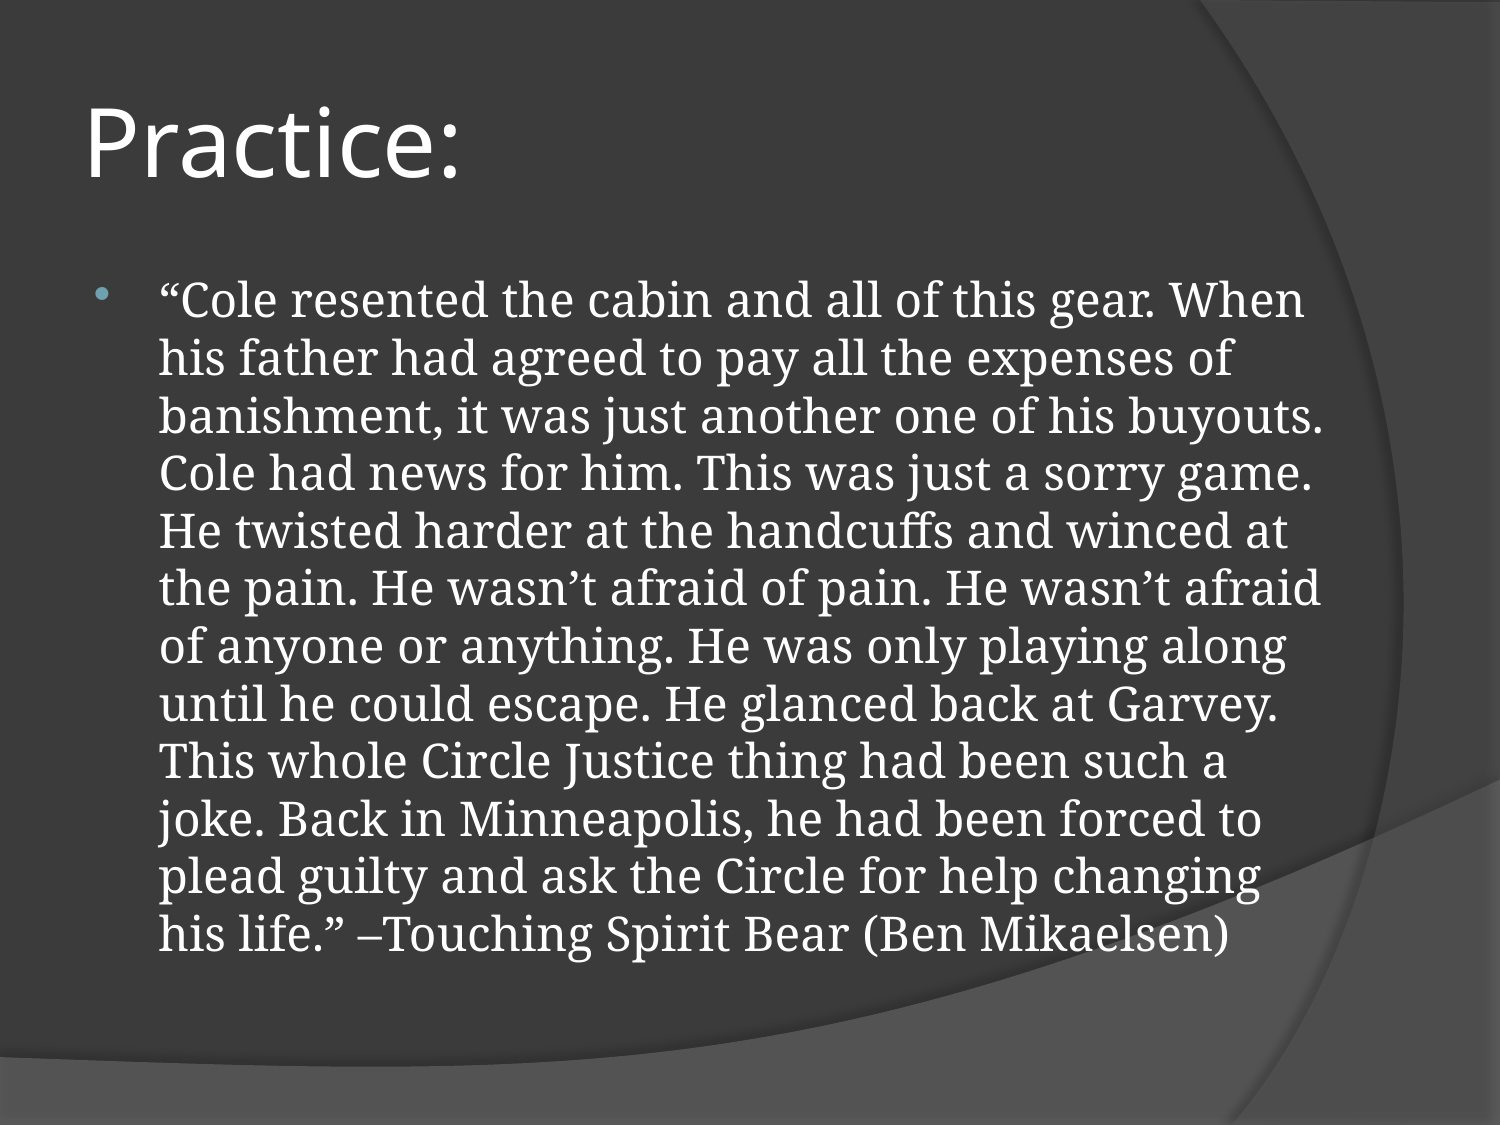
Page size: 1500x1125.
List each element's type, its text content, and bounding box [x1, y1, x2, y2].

title Practice: [75, 45, 1300, 233]
list “Cole resented the cabin and all of this gear. When his father had agreed to pay all the expenses of banishment, it was just another one of his buyouts. Cole had news for him. This was just a sorry game. He twisted harder at the handcuffs and winced at the pain. He wasn’t afraid of pain. He wasn’t afraid of anyone or anything. He was only playing along until he could escape. He glanced back at Garvey. This whole Circle Justice thing had been such a joke. Back in Minneapolis, he had been forced to plead guilty and ask the Circle for help changing his life.” –Touching Spirit Bear (Ben Mikaelsen) [75, 262, 1350, 1050]
